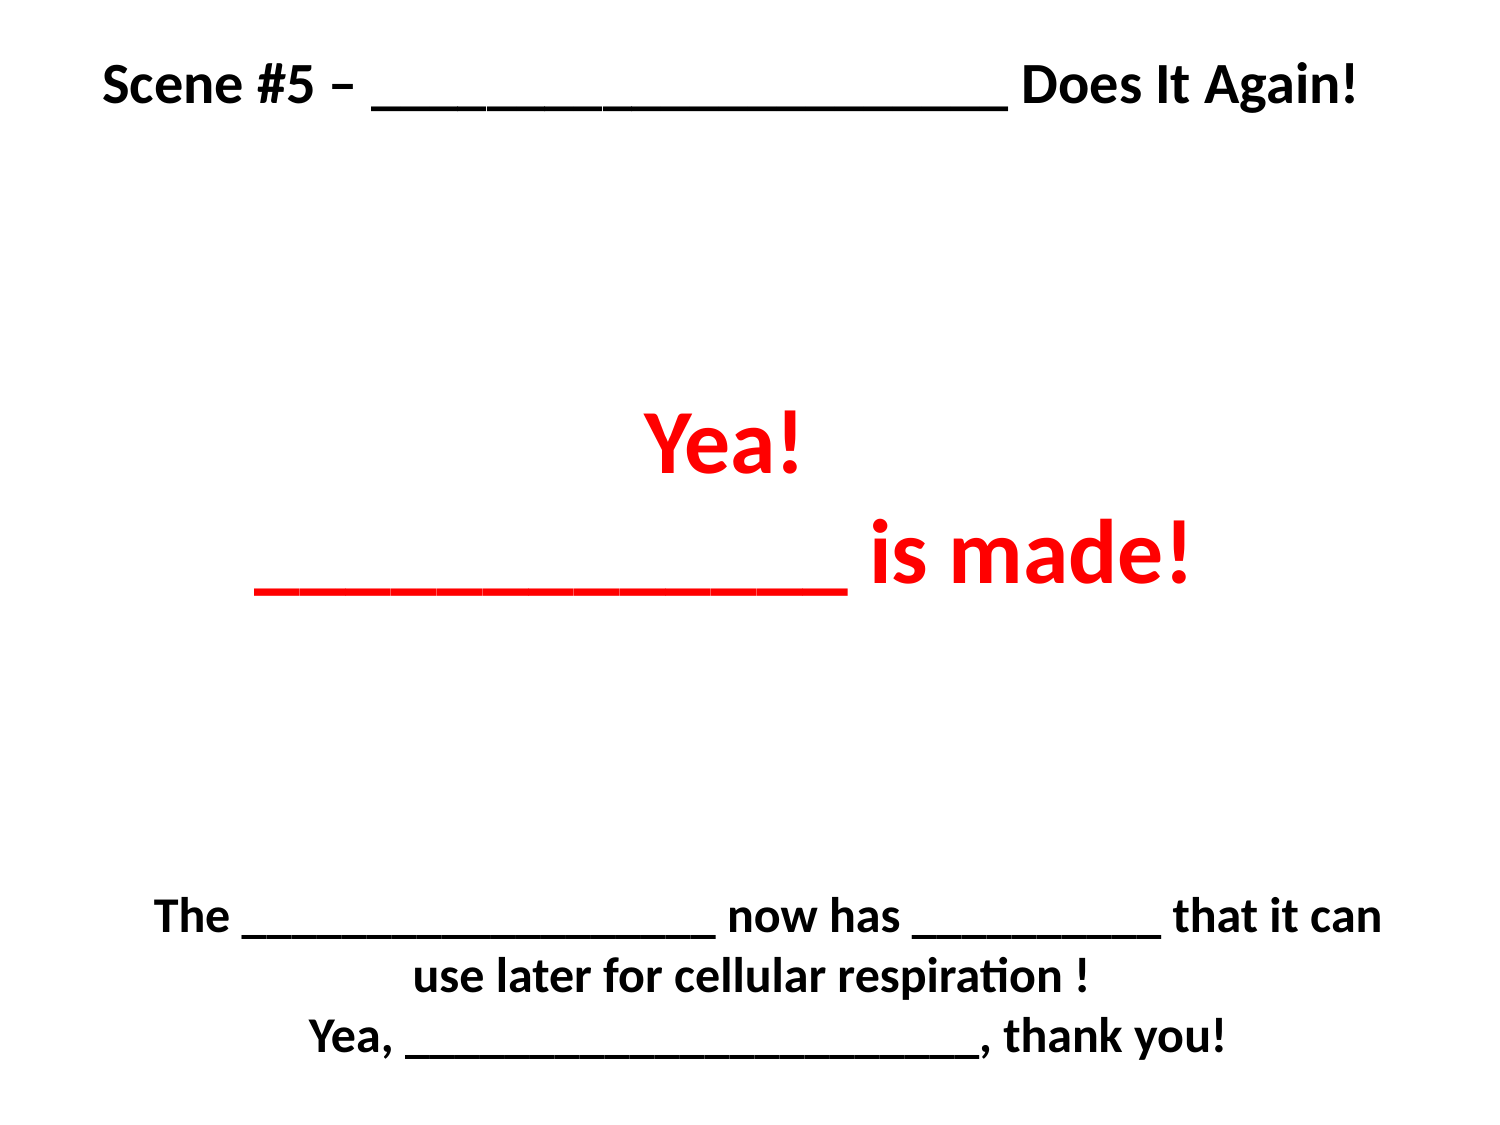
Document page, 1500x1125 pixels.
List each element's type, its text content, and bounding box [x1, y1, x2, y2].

text_box Yea! _____________ is made! [137, 374, 1313, 610]
text_box The ___________________ now has __________ that it can use later for cellular respiration ! Yea, _______________________, thank you! [112, 874, 1425, 1070]
text_box Scene #5 – ______________________ Does It Again! [37, 37, 1425, 123]
